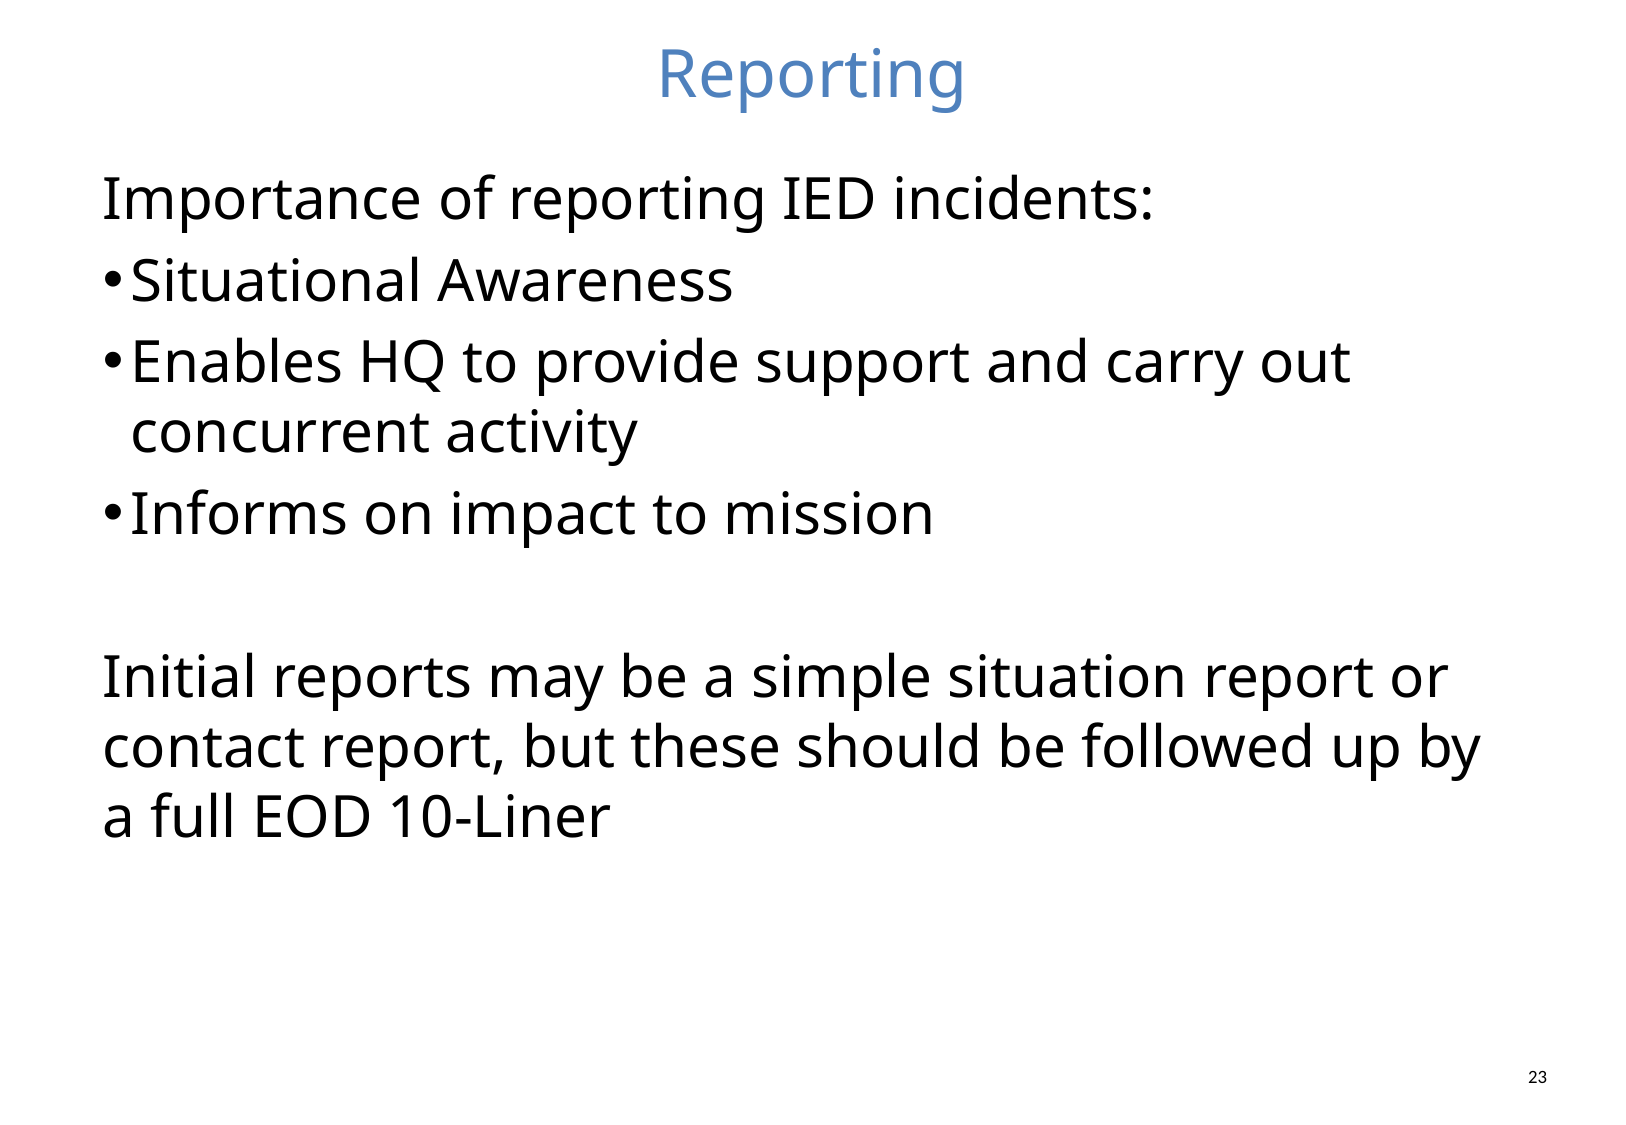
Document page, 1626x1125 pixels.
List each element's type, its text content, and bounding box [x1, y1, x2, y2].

list Importance of reporting IED incidents: Situational Awareness Enables HQ to provide support and carry out concurrent activity Informs on impact to mission Initial reports may be a simple situation report or contact report, but these should be followed up by a full EOD 10-Liner [87, 153, 1538, 961]
text_box Reporting [111, 7, 1514, 135]
